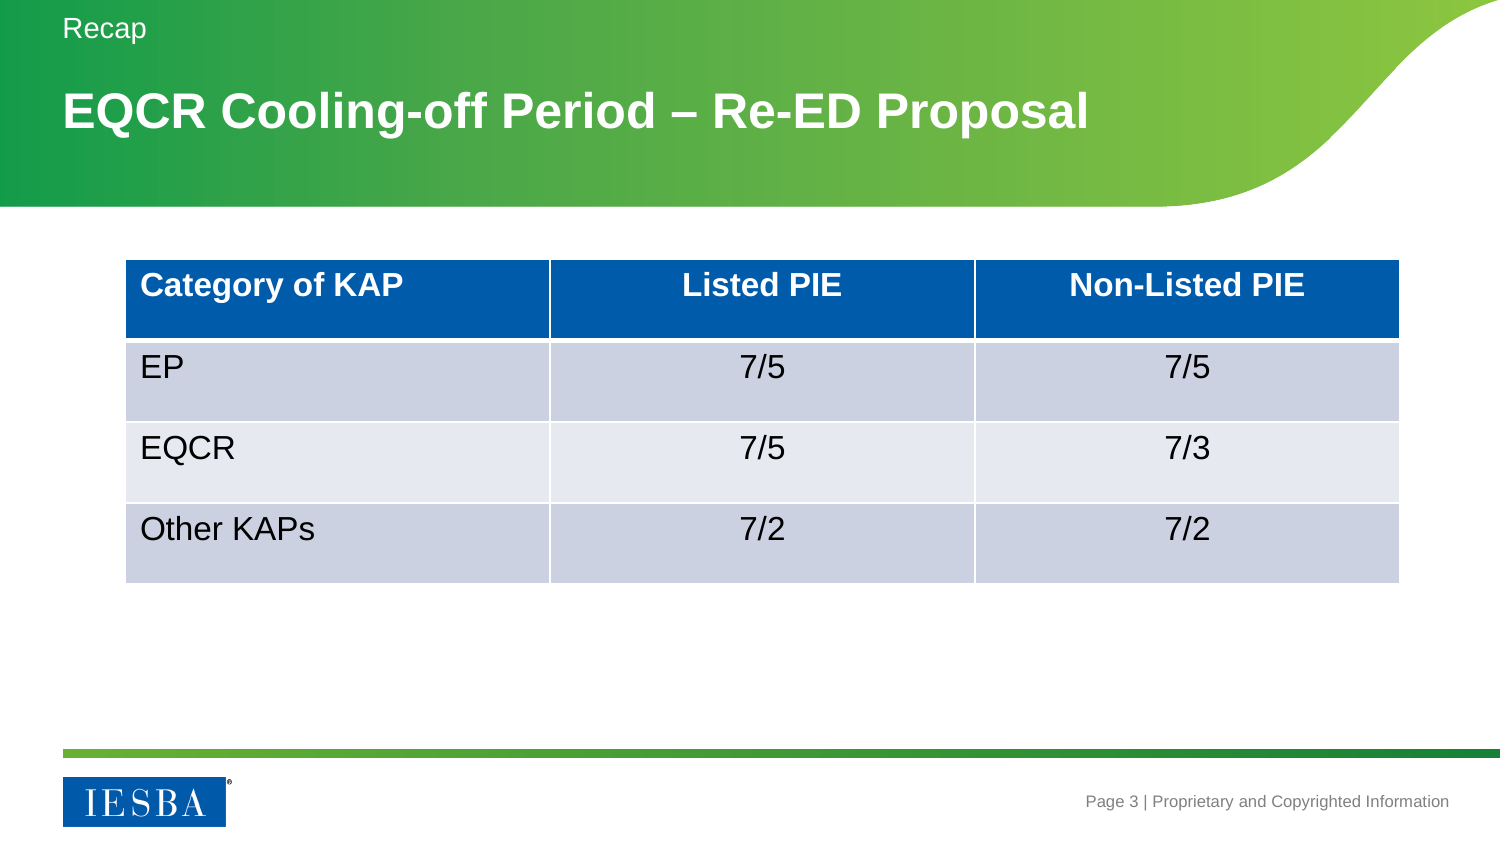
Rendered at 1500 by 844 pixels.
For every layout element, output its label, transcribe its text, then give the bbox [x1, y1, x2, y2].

table_cell 7/5 [976, 343, 1399, 421]
table_header Non-Listed PIE [976, 260, 1399, 338]
table_cell 7/2 [551, 504, 974, 583]
table_cell EP [126, 343, 549, 421]
table_header Listed PIE [551, 260, 974, 338]
table_cell 7/5 [551, 343, 974, 421]
picture [63, 777, 232, 827]
title EQCR Cooling-off Period – Re-ED Proposal [62, 75, 1300, 142]
table_cell 7/2 [976, 504, 1399, 583]
table_cell EQCR [126, 423, 549, 502]
picture [0, 0, 1500, 207]
table_cell 7/3 [976, 423, 1399, 502]
table_header Category of KAP [126, 260, 549, 338]
table_cell Other KAPs [126, 504, 549, 583]
table_cell 7/5 [551, 423, 974, 502]
subtitle Recap [62, 9, 500, 38]
